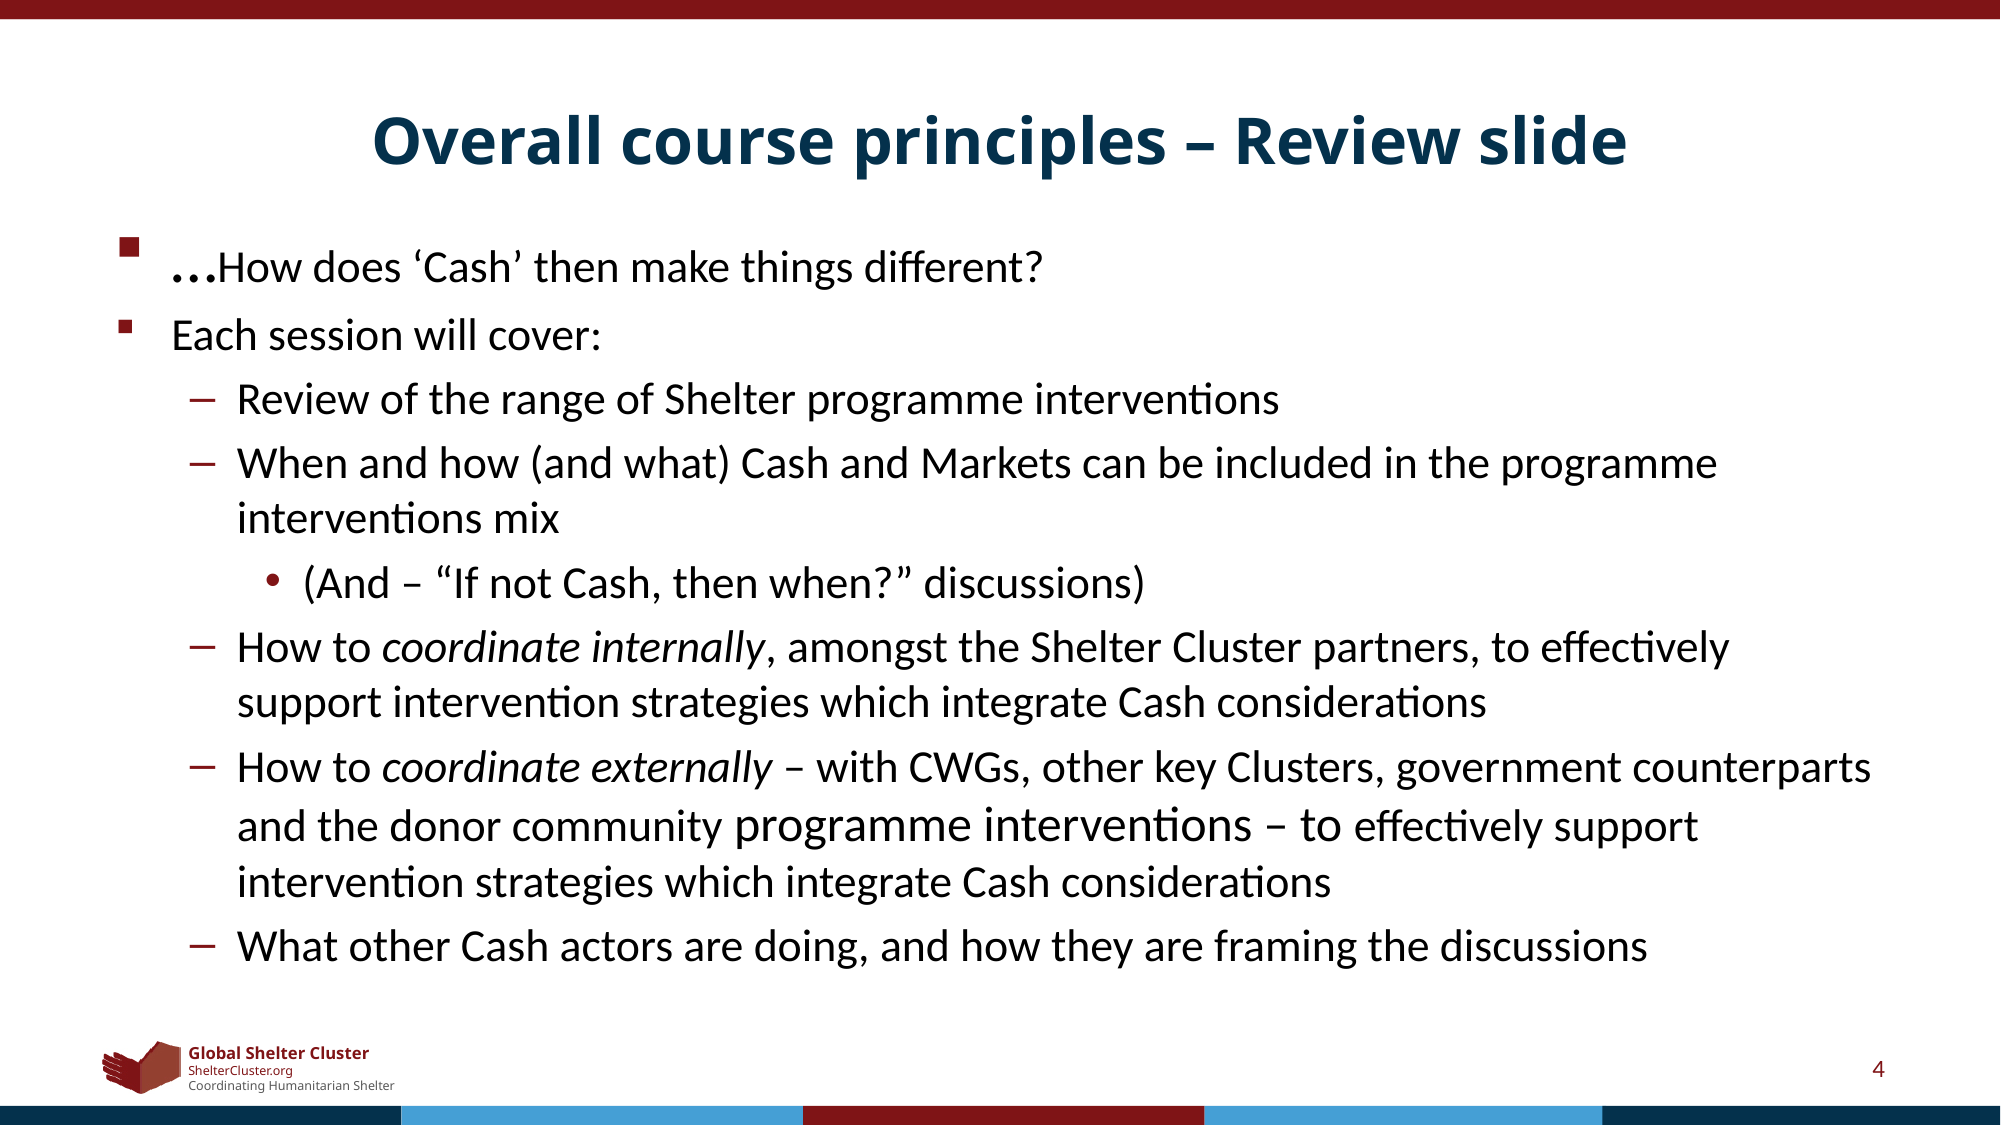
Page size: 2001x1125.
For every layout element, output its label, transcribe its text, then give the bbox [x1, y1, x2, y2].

slide_number 4 [1433, 1037, 1900, 1098]
picture [102, 1041, 181, 1094]
list …How does ‘Cash’ then make things different? Each session will cover: Review of the range of Shelter programme interventions When and how (and what) Cash and Markets can be included in the programme interventions mix (And – “If not Cash, then when?” discussions) How to coordinate internally, amongst the Shelter Cluster partners, to effectively support intervention strategies which integrate Cash considerations How to coordinate externally – with CWGs, other key Clusters, government counterparts and the donor community programme interventions – to effectively support intervention strategies which integrate Cash considerations What other Cash actors are doing, and how they are framing the discussions [99, 208, 1900, 1038]
title Overall course principles – Review slide [0, 45, 2000, 233]
